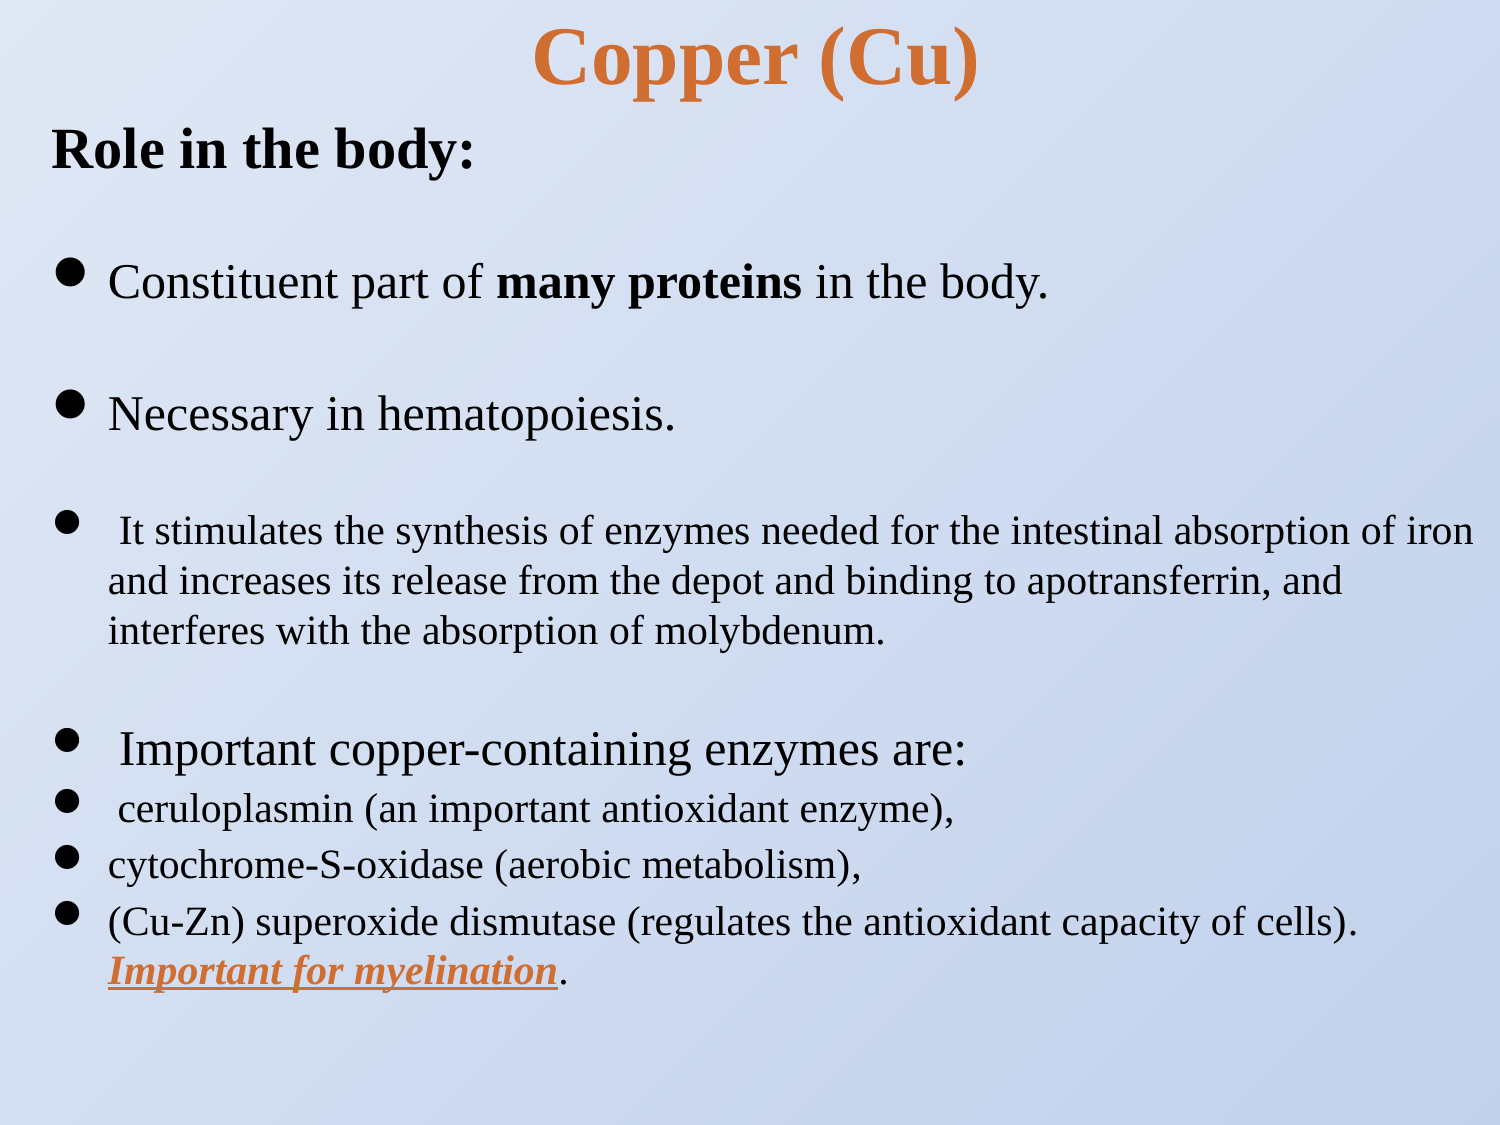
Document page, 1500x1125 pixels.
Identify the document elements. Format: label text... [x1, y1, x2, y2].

text_box Copper (Cu) [512, 0, 1022, 101]
text_box Role in the body: Constituent part of many proteins in the body. Necessary in hematopoiesis. It stimulates the synthesis of enzymes needed for the intestinal absorption of iron and increases its release from the depot and binding to apotransferrin, and interferes with the absorption of molybdenum. Important copper-containing enzymes are: ceruloplasmin (an important antioxidant enzyme), cytochrome-S-oxidase (aerobic metabolism), (Cu-Zn) superoxide dismutase (regulates the antioxidant capacity of cells). Important for myelination. [41, 101, 1500, 994]
